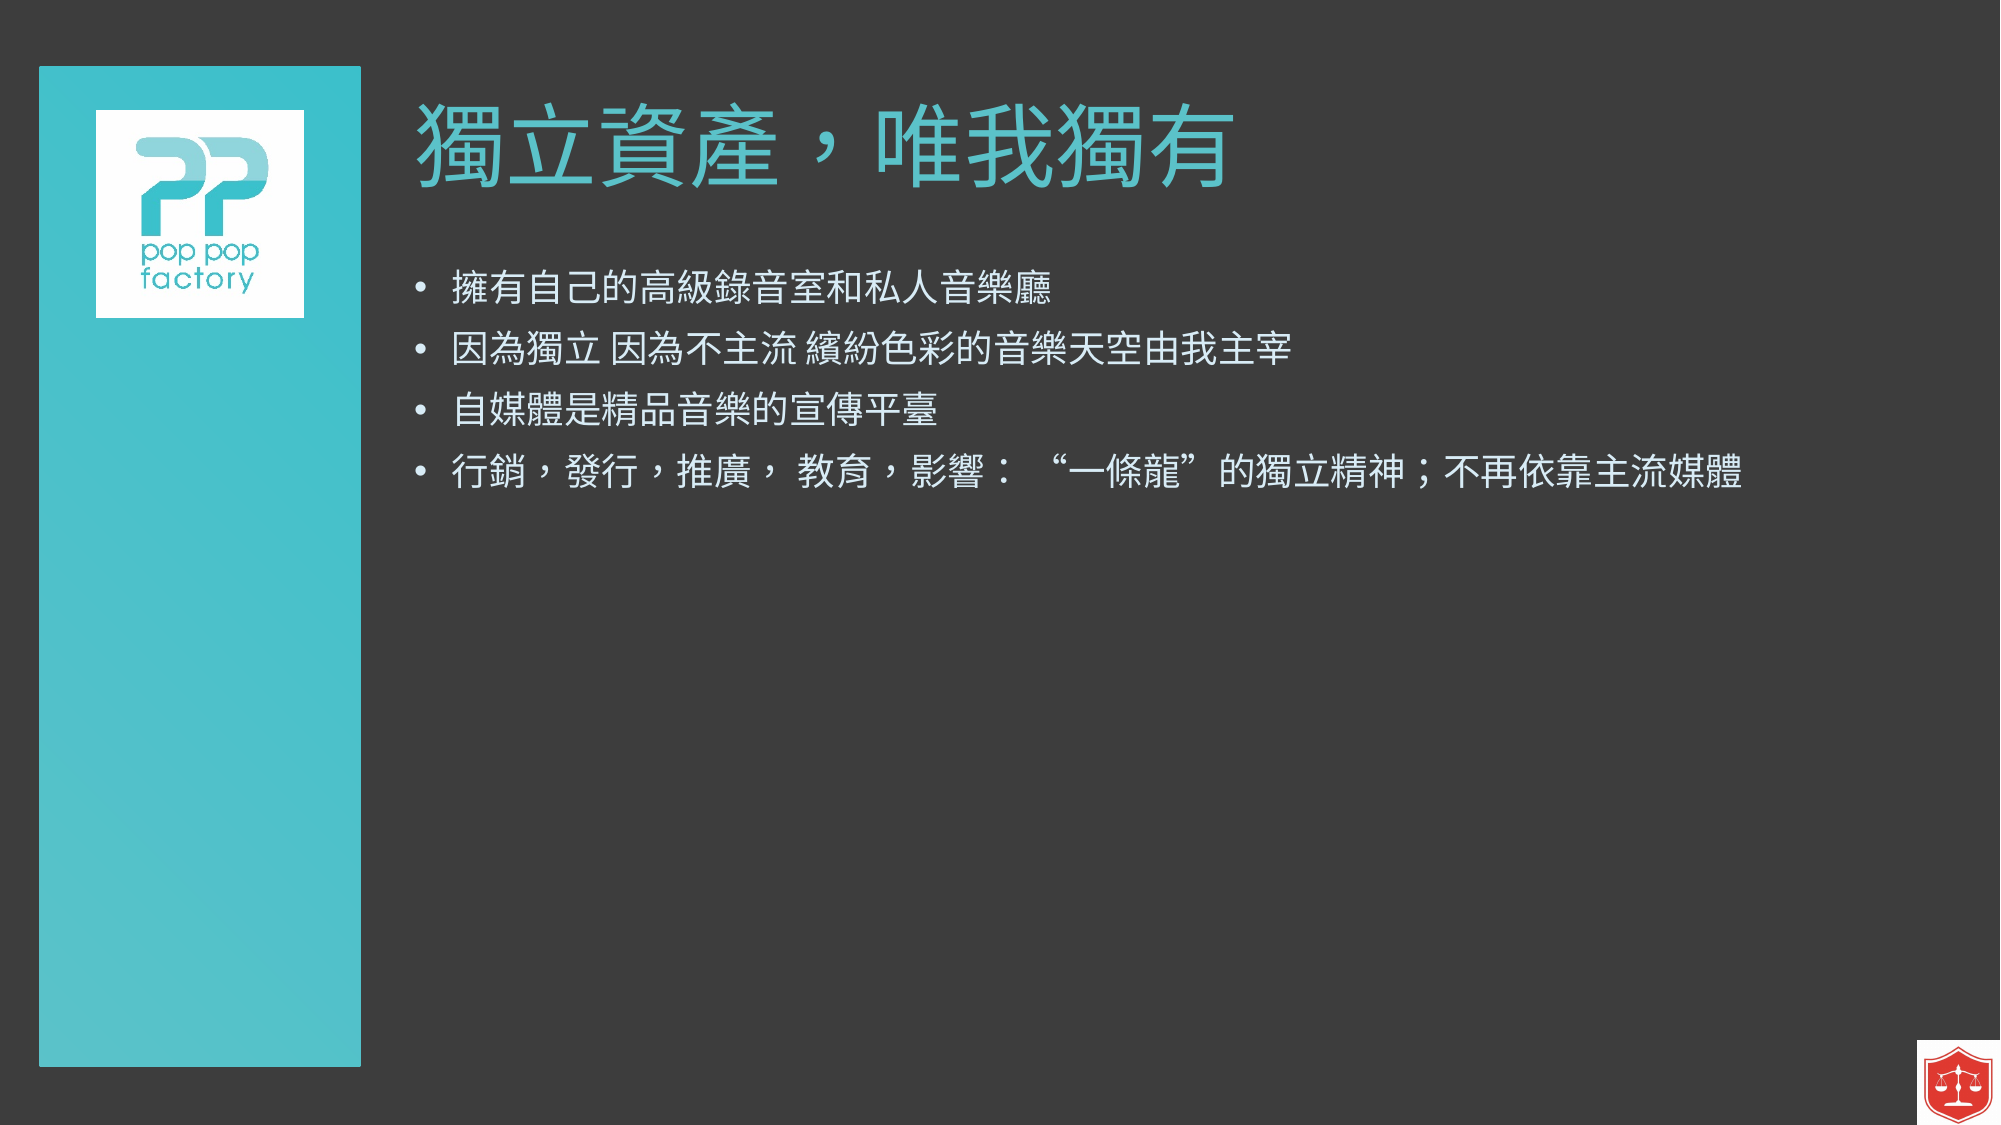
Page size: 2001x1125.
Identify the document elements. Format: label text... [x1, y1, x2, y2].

picture [1917, 1040, 2000, 1125]
title 獨立資產，唯我獨有 [399, 93, 1483, 244]
picture [96, 110, 304, 318]
text_box [39, 66, 361, 1068]
list 擁有自己的高級錄音室和私人音樂廳 因為獨立 因為不主流 繽紛色彩的音樂天空由我主宰 自媒體是精品音樂的宣傳平臺 行銷，發行，推廣， 教育，影響： “一條龍”的獨立精神；不再依靠主流媒體 [399, 261, 1882, 1004]
